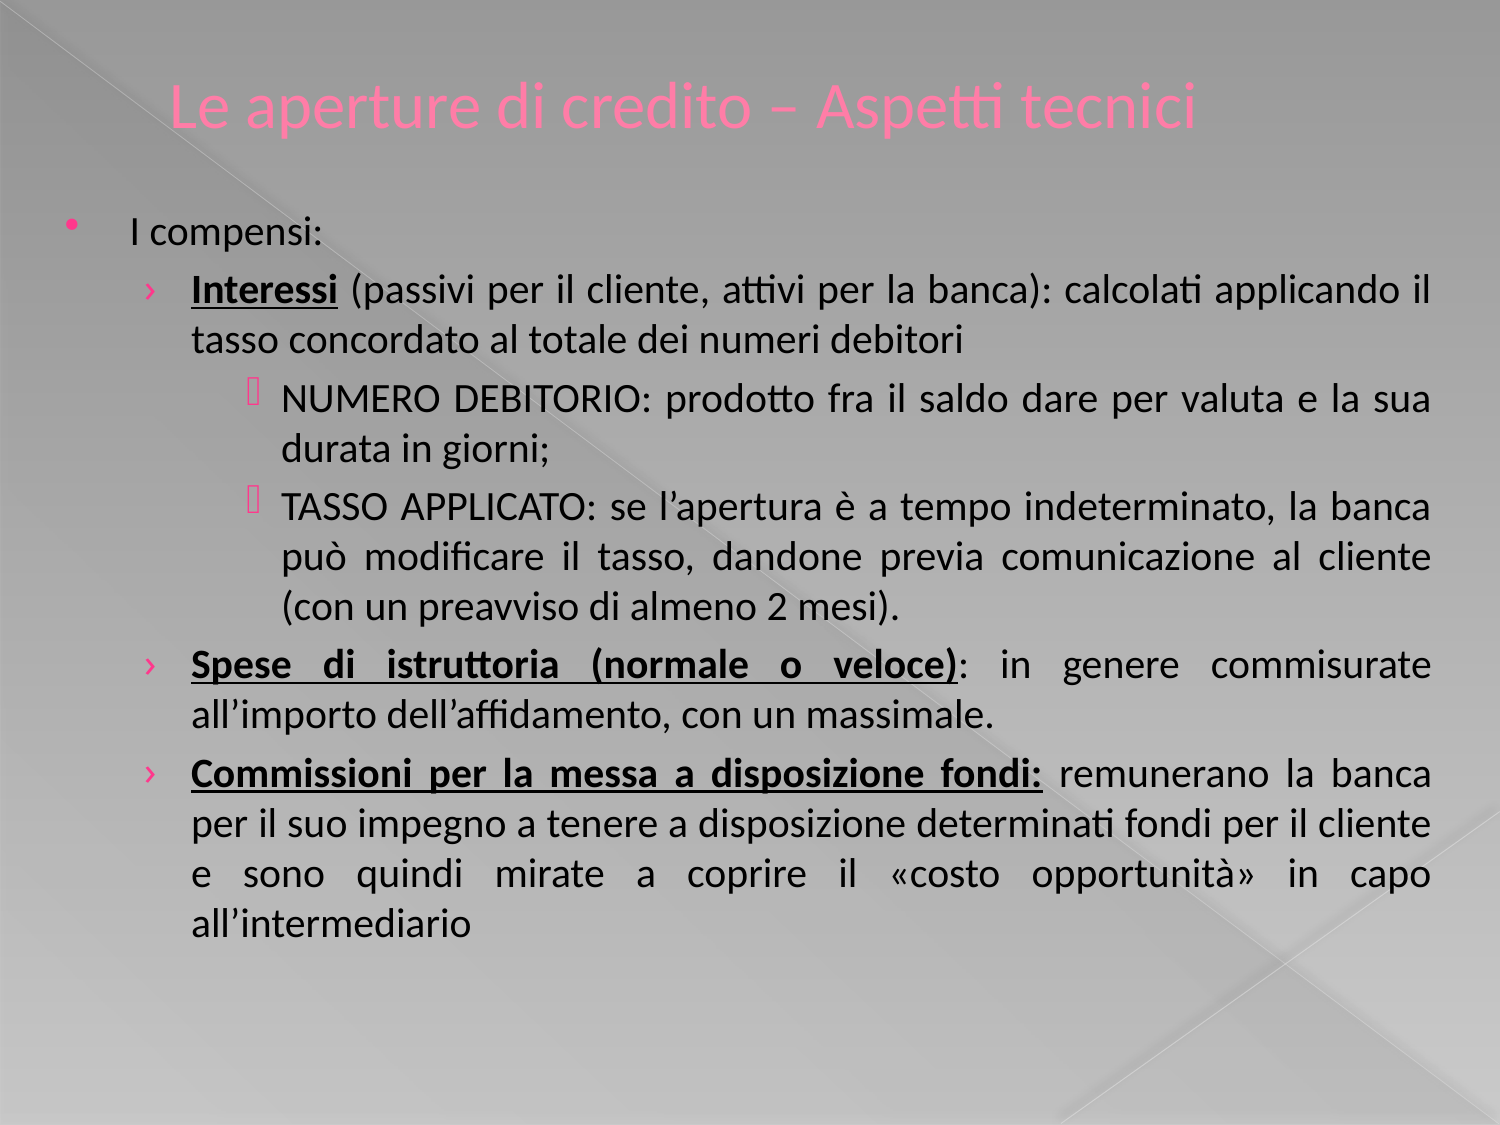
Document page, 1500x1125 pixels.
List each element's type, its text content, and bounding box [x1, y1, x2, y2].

title Le aperture di credito – Aspetti tecnici [75, 43, 1425, 161]
list I compensi: Interessi (passivi per il cliente, attivi per la banca): calcolati applicando il tasso concordato al totale dei numeri debitori NUMERO DEBITORIO: prodotto fra il saldo dare per valuta e la sua durata in giorni; TASSO APPLICATO: se l’apertura è a tempo indeterminato, la banca può modificare il tasso, dandone previa comunicazione al cliente (con un preavviso di almeno 2 mesi). Spese di istruttoria (normale o veloce): in genere commisurate all’importo dell’affidamento, con un massimale. Commissioni per la messa a disposizione fondi: remunerano la banca per il suo impegno a tenere a disposizione determinati fondi per il cliente e sono quindi mirate a coprire il «costo opportunità» in capo all’intermediario [41, 196, 1447, 1059]
